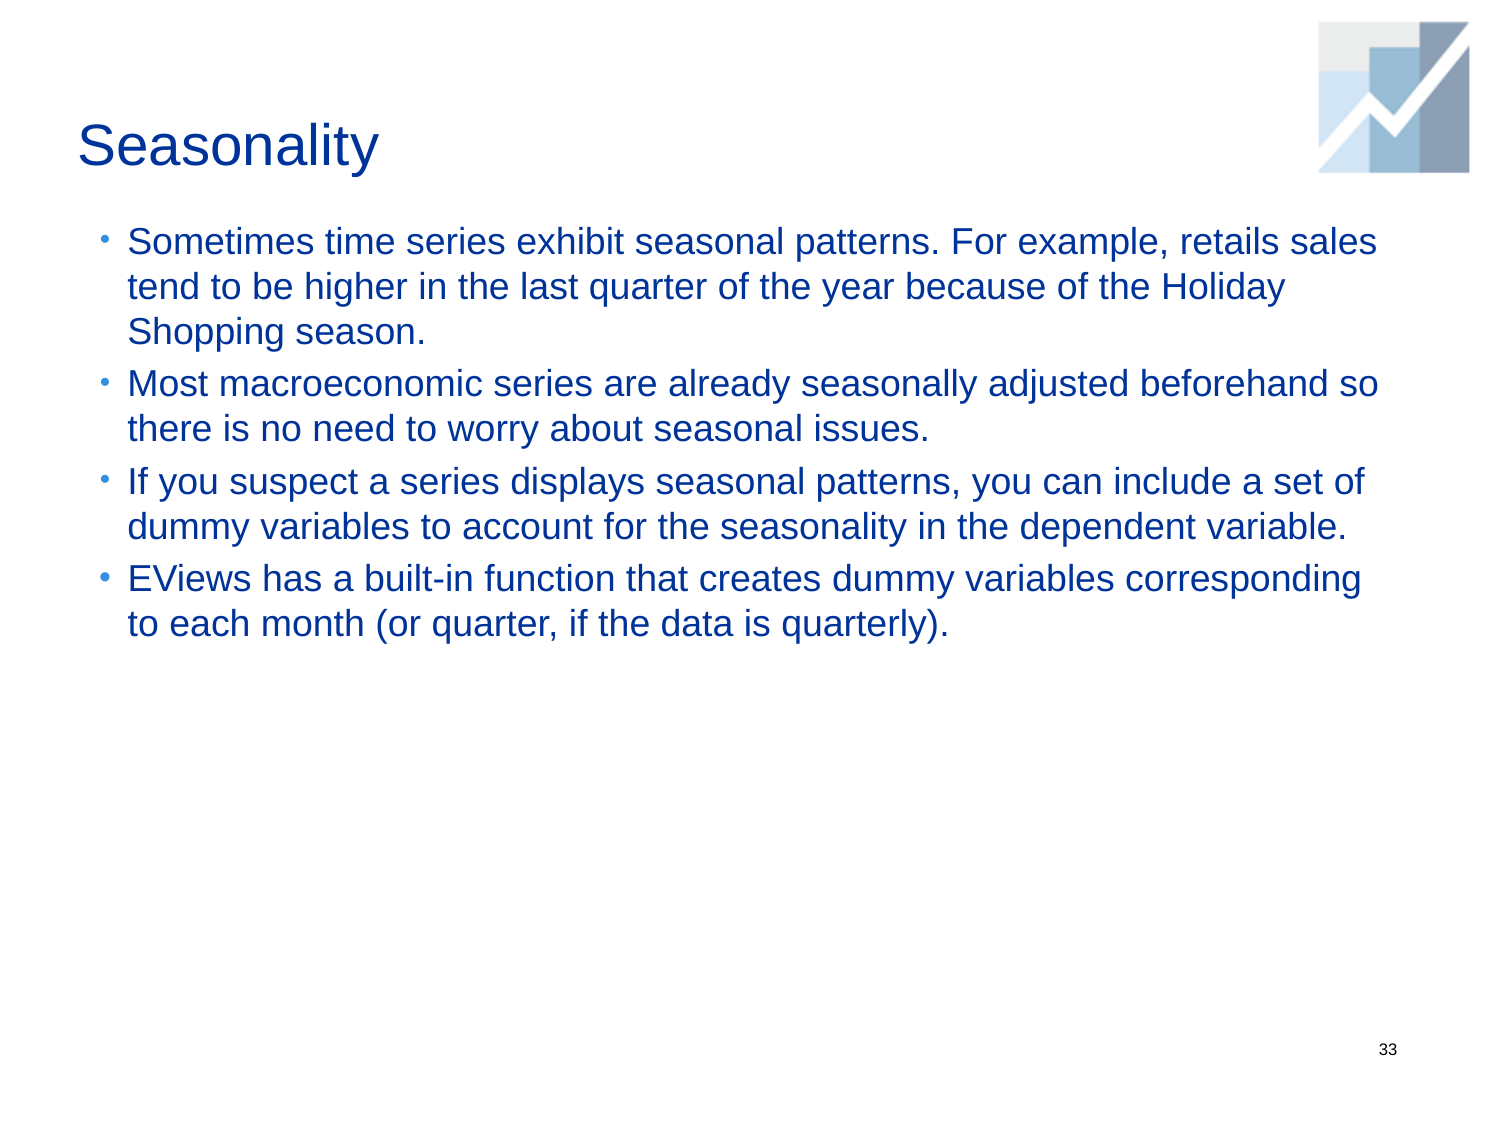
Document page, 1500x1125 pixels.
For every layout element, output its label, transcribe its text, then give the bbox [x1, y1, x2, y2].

text_box Sometimes time series exhibit seasonal patterns. For example, retails sales tend to be higher in the last quarter of the year because of the Holiday Shopping season. Most macroeconomic series are already seasonally adjusted beforehand so there is no need to worry about seasonal issues. If you suspect a series displays seasonal patterns, you can include a set of dummy variables to account for the seasonality in the dependent variable. EViews has a built-in function that creates dummy variables corresponding to each month (or quarter, if the data is quarterly). [84, 209, 1407, 1056]
picture [1300, 11, 1479, 181]
slide_number 33 [1262, 1015, 1413, 1067]
title Seasonality [62, 0, 1297, 185]
